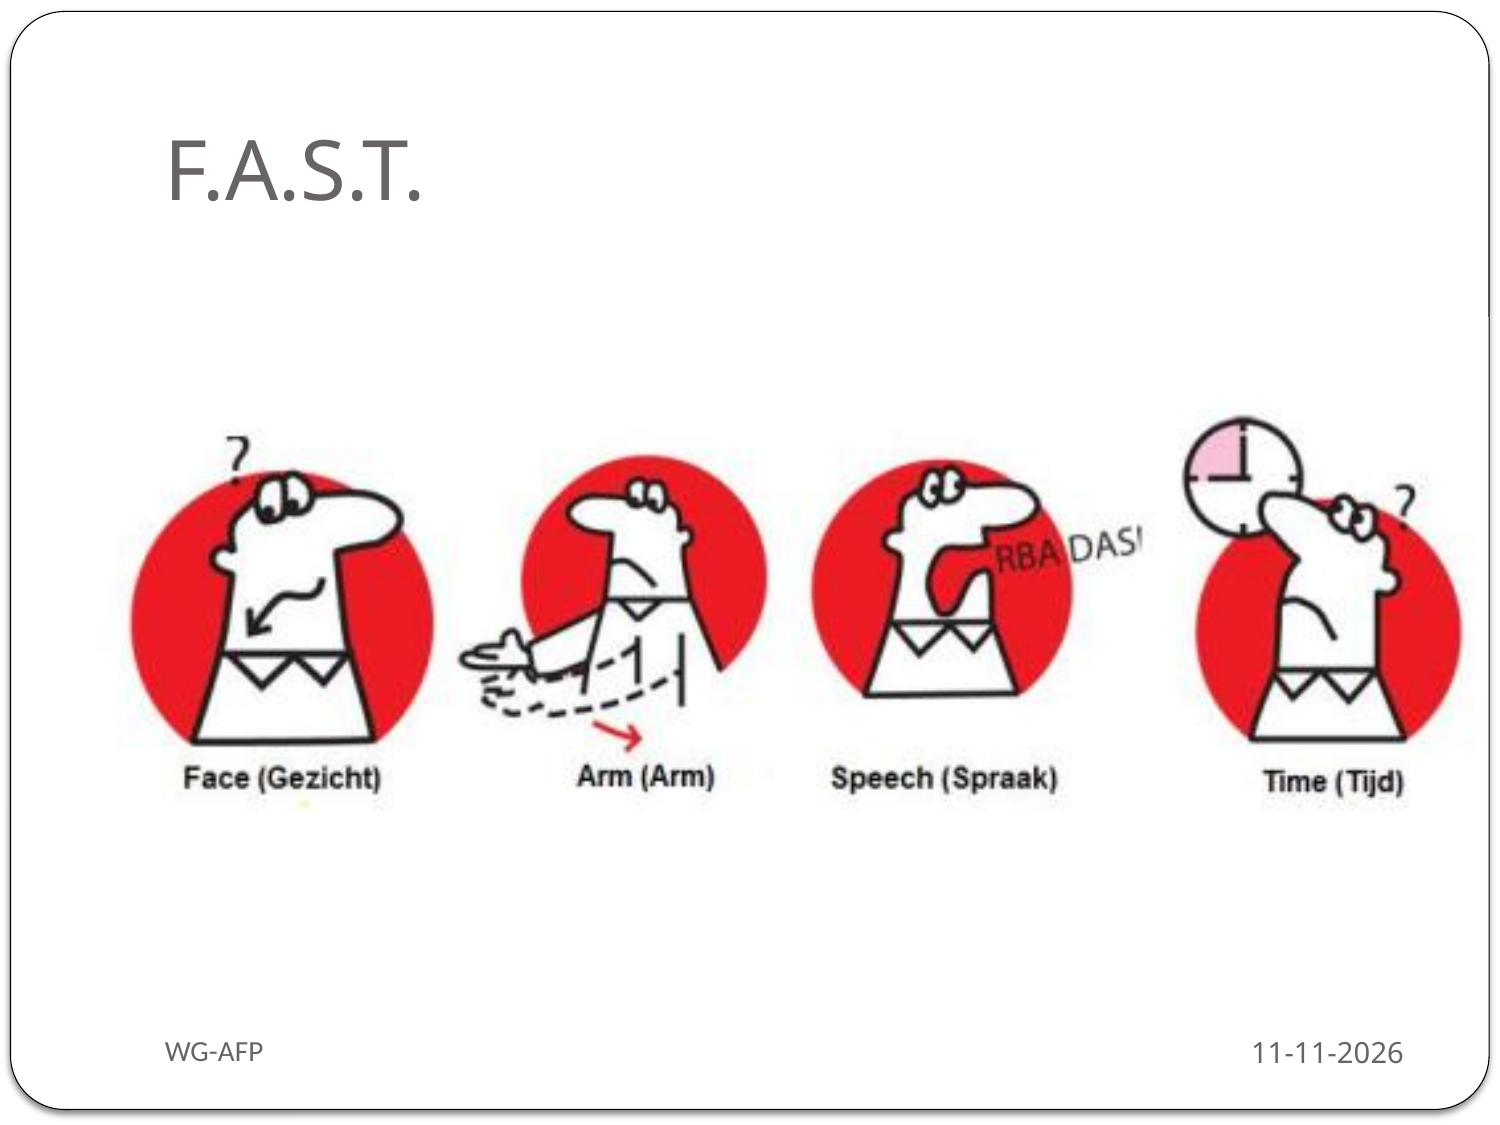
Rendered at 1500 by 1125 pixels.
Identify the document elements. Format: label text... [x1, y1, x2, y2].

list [77, 408, 1479, 811]
title F.A.S.T. [150, 45, 1425, 233]
footer WG-AFP [150, 1012, 800, 1088]
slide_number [1012, 1015, 1419, 1094]
